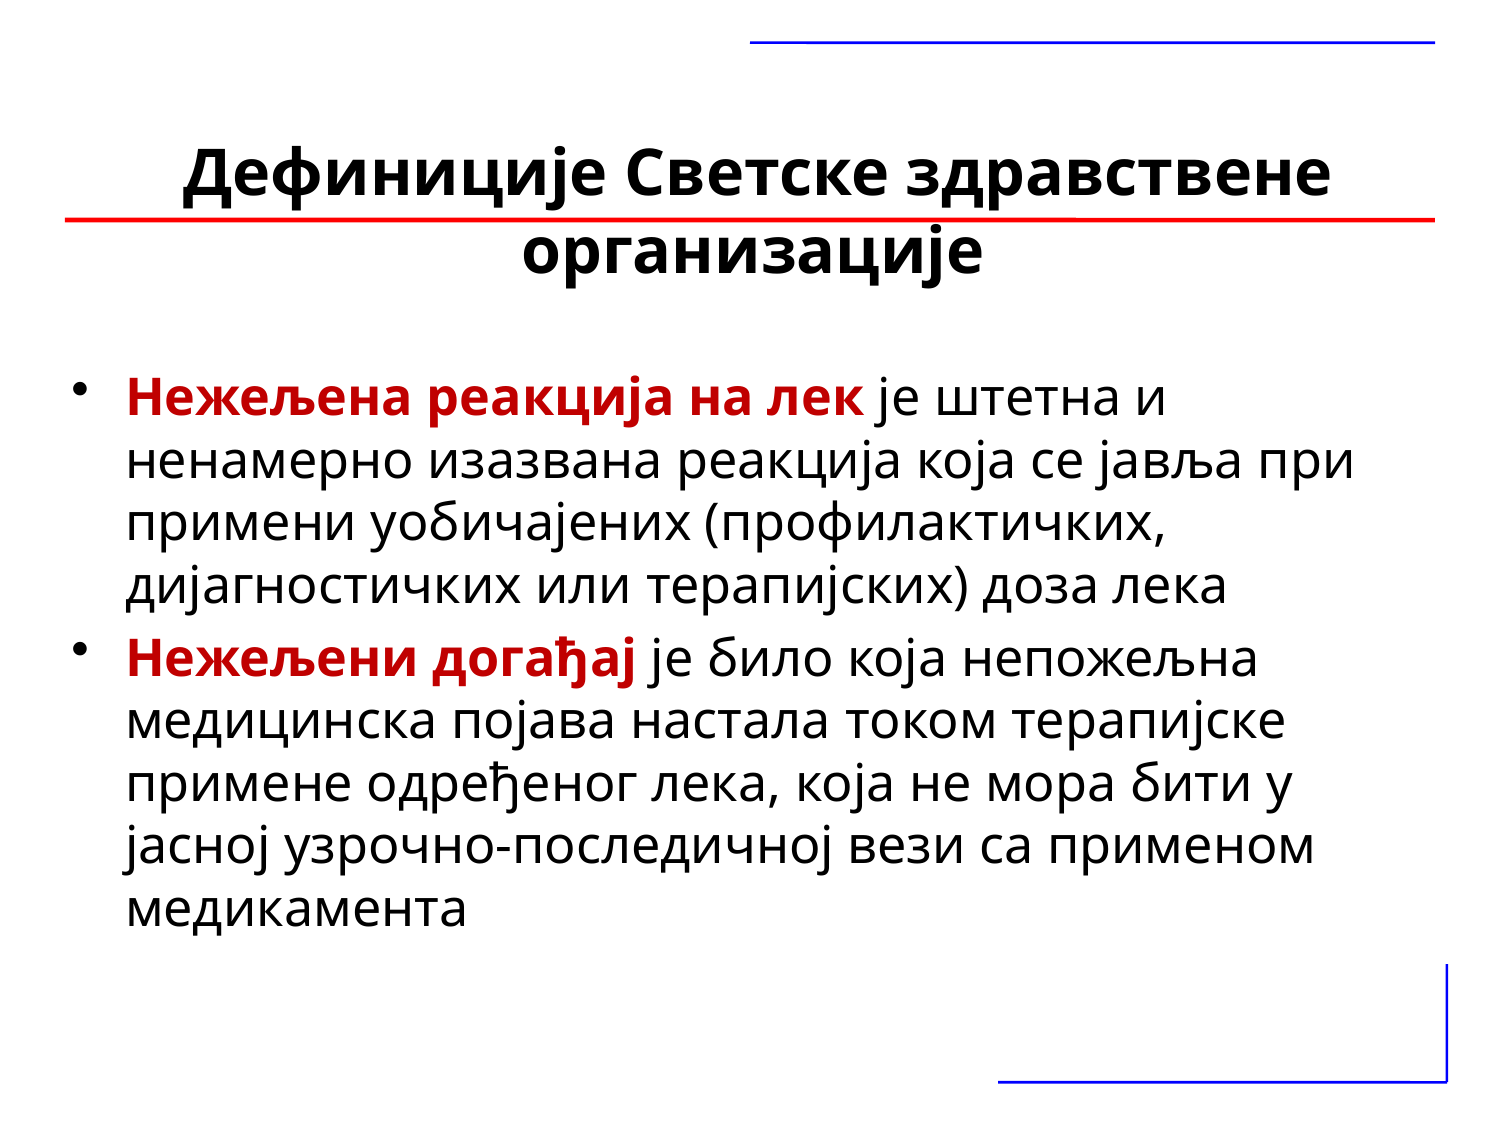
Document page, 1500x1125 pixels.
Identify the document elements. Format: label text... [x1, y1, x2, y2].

list Дефиниције Светске здравствене организације Нежељена реакција на лек је штетна и ненамерно изазвана реакција која се јавља при примени уобичајених (профилактичких, дијагностичких или терапијских) доза лека Нежељени догађај је било која непожељнa медицинска појава настала током терапијске примене одређеног лека, која не мора бити у јасној узрочно-последичној вези са применом медикамента [0, 54, 1451, 882]
